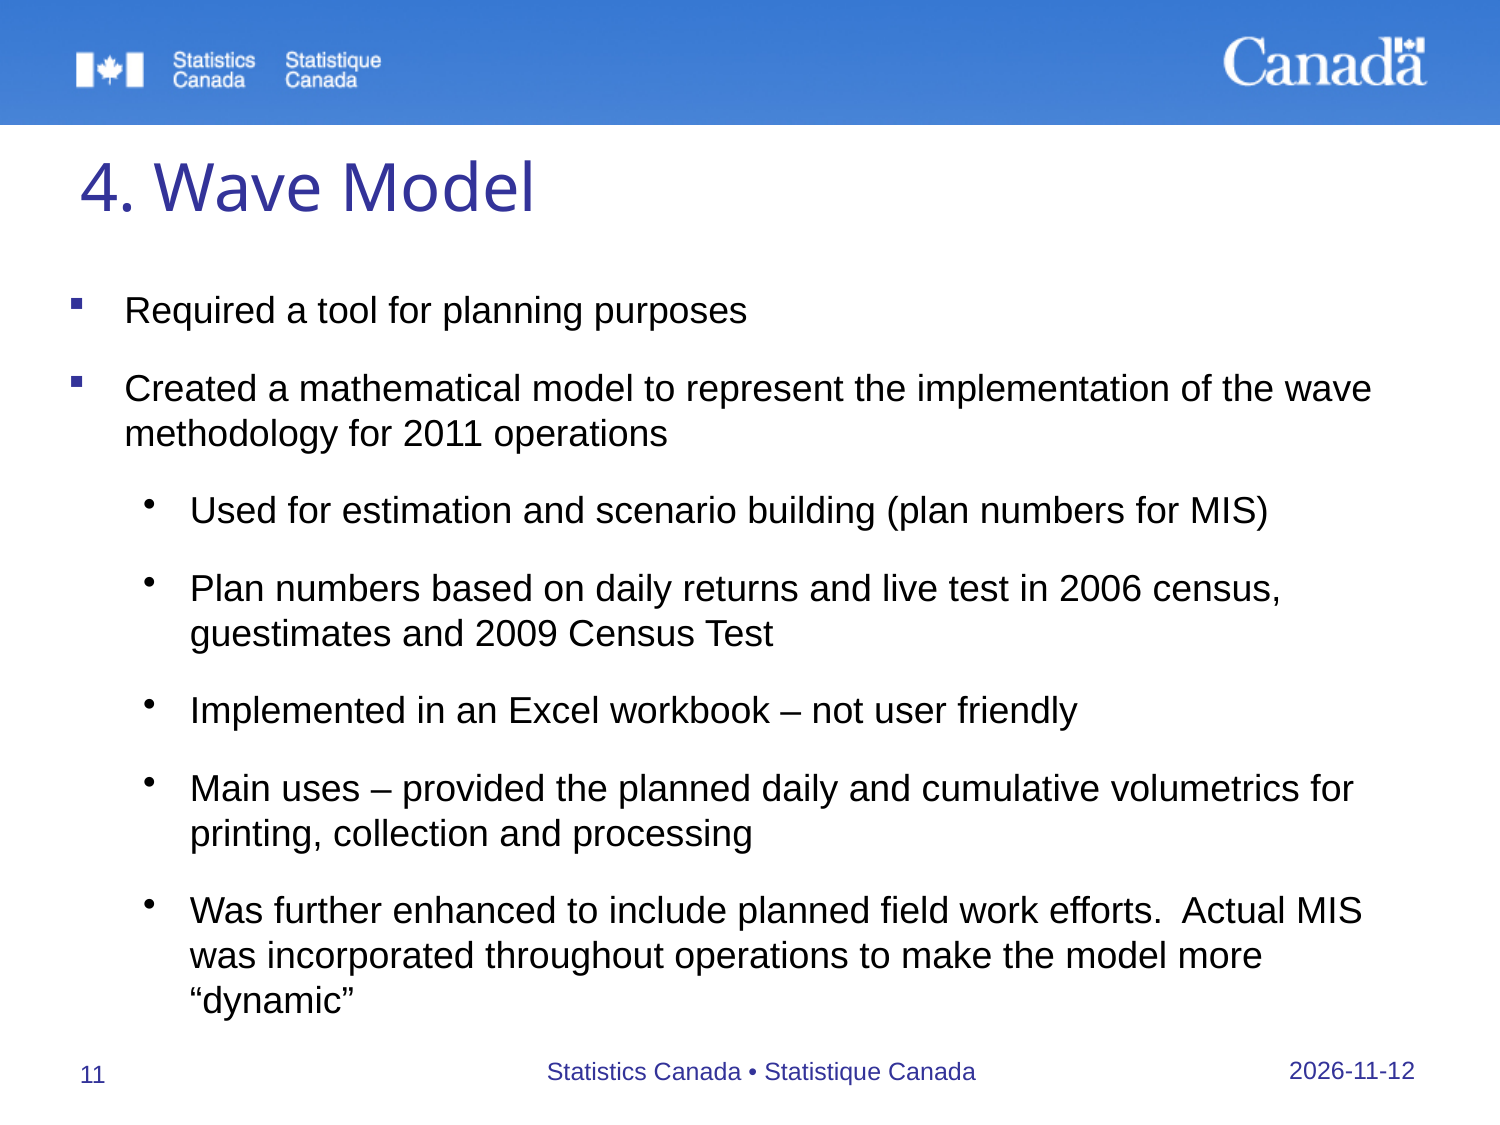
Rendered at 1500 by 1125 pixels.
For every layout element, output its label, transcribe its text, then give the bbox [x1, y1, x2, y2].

list Required a tool for planning purposes Created a mathematical model to represent the implementation of the wave methodology for 2011 operations Used for estimation and scenario building (plan numbers for MIS) Plan numbers based on daily returns and live test in 2006 census, guestimates and 2009 Census Test Implemented in an Excel workbook – not user friendly Main uses – provided the planned daily and cumulative volumetrics for printing, collection and processing Was further enhanced to include planned field work efforts. Actual MIS was incorporated throughout operations to make the model more “dynamic” [53, 278, 1402, 1047]
picture [0, 0, 1500, 125]
title 4. Wave Model [64, 137, 1414, 254]
slide_number 11 [64, 1051, 315, 1125]
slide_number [1222, 1046, 1431, 1125]
footer Statistics Canada • Statistique Canada [442, 1047, 1082, 1125]
